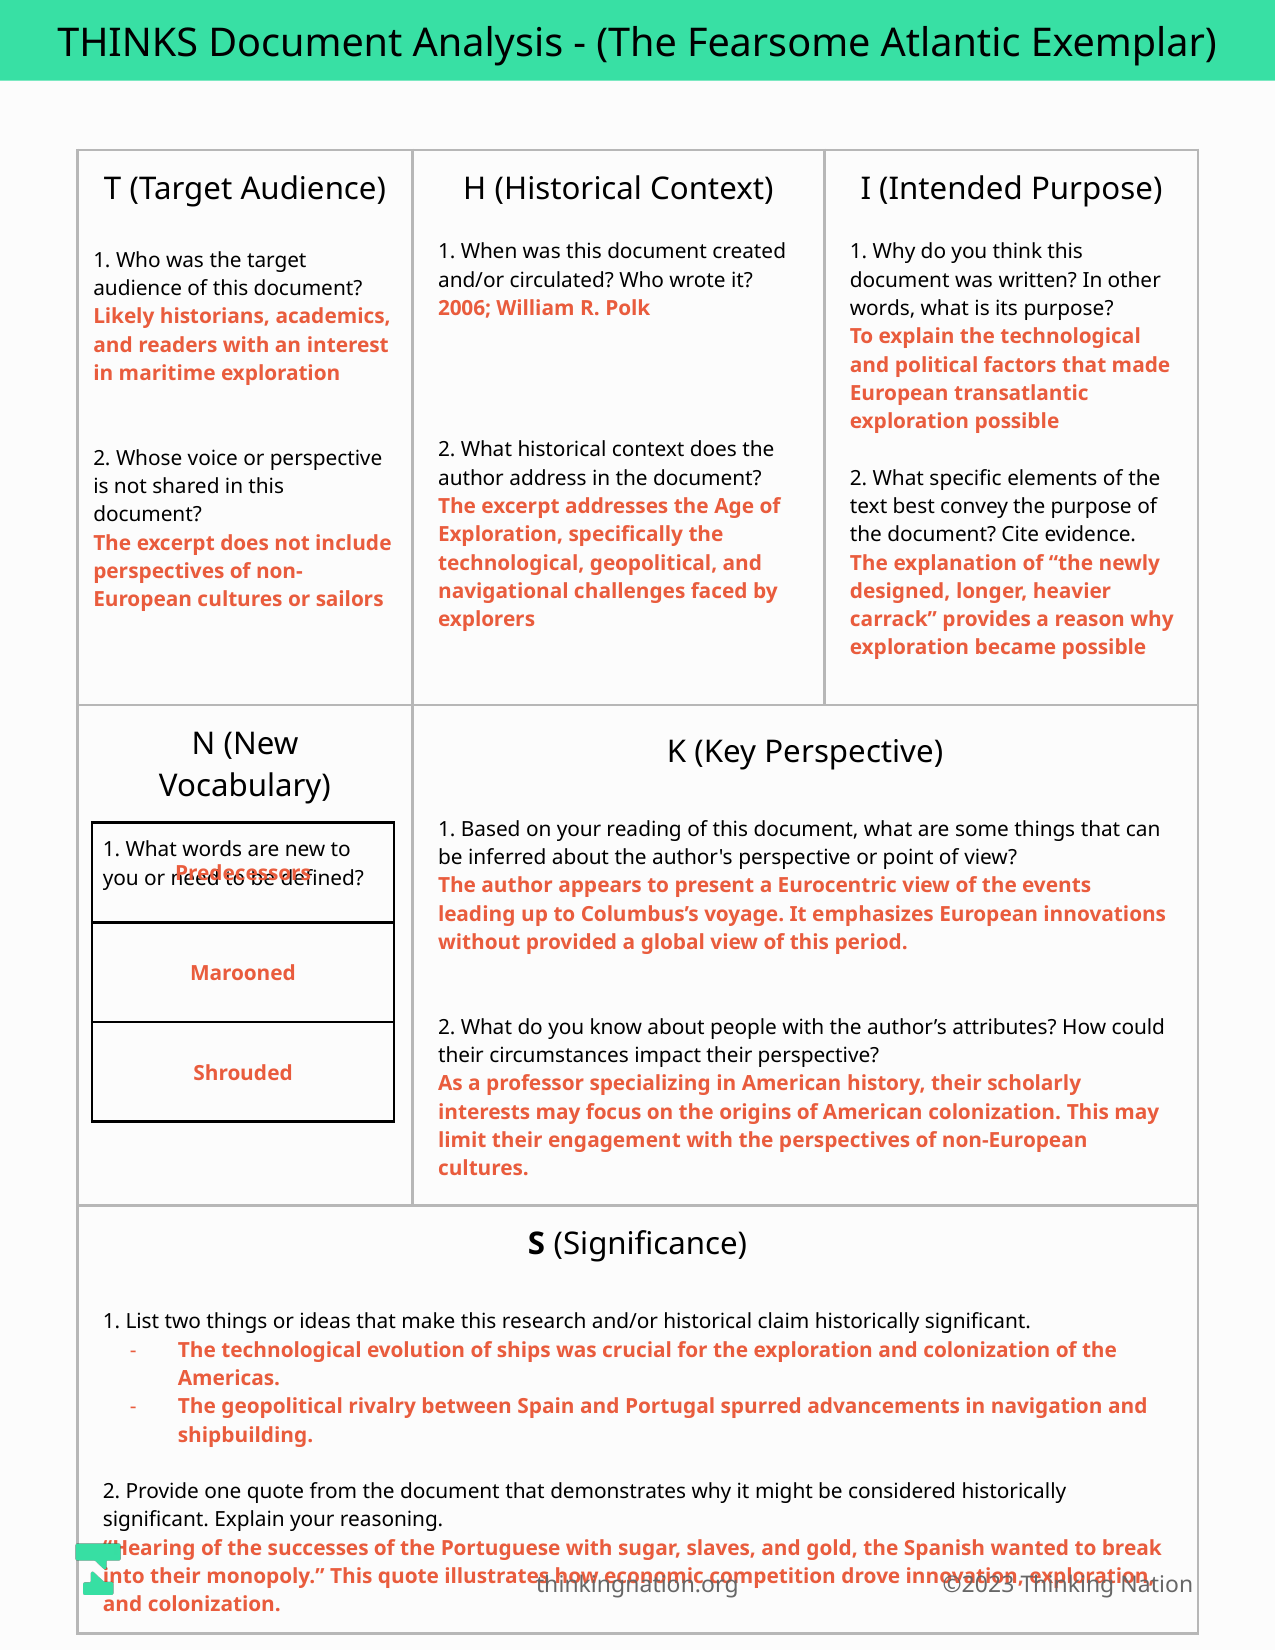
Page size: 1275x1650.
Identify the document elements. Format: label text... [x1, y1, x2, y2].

table_header Predecessors [93, 824, 393, 921]
table_cell Shrouded [93, 1023, 393, 1120]
table_header T (Target Audience) 1. Who was the target audience of this document? Likely historians, academics, and readers with an interest in maritime exploration 2. Whose voice or perspective is not shared in this document? The excerpt does not include perspectives of non-European cultures or sailors [79, 151, 411, 704]
table_cell Marooned [93, 924, 393, 1021]
table_cell K (Key Perspective) 1. Based on your reading of this document, what are some things that can be inferred about the author's perspective or point of view? The author appears to present a Eurocentric view of the events leading up to Columbus’s voyage. It emphasizes European innovations without provided a global view of this period. 2. What do you know about people with the author’s attributes? How could their circumstances impact their perspective? As a professor specializing in American history, their scholarly interests may focus on the origins of American colonization. This may limit their engagement with the perspectives of non-European cultures. [414, 706, 1197, 1204]
table_cell N (New Vocabulary) 1. What words are new to you or need to be defined? [79, 706, 411, 1204]
table_header I (Intended Purpose) 1. Why do you think this document was written? In other words, what is its purpose? To explain the technological and political factors that made European transatlantic exploration possible 2. What specific elements of the text best convey the purpose of the document? Cite evidence. The explanation of “the newly designed, longer, heavier carrack” provides a reason why exploration became possible [826, 151, 1197, 704]
text_box THINKS Document Analysis - (The Fearsome Atlantic Exemplar) [0, 0, 1275, 81]
table_cell S (Significance) 1. List two things or ideas that make this research and/or historical claim historically significant. The technological evolution of ships was crucial for the exploration and colonization of the Americas. The geopolitical rivalry between Spain and Portugal spurred advancements in navigation and shipbuilding. 2. Provide one quote from the document that demonstrates why it might be considered historically significant. Explain your reasoning. “Hearing of the successes of the Portuguese with sugar, slaves, and gold, the Spanish wanted to break into their monopoly.” This quote illustrates how economic competition drove innovation, exploration, and colonization. [79, 1207, 1197, 1632]
table_header H (Historical Context) 1. When was this document created and/or circulated? Who wrote it? 2006; William R. Polk 2. What historical context does the author address in the document? The excerpt addresses the Age of Exploration, specifically the technological, geopolitical, and navigational challenges faced by explorers [414, 151, 823, 704]
text_box thinkingnation.org [486, 1553, 789, 1605]
picture [62, 1533, 134, 1605]
text_box ©2023 Thinking Nation [907, 1553, 1210, 1605]
